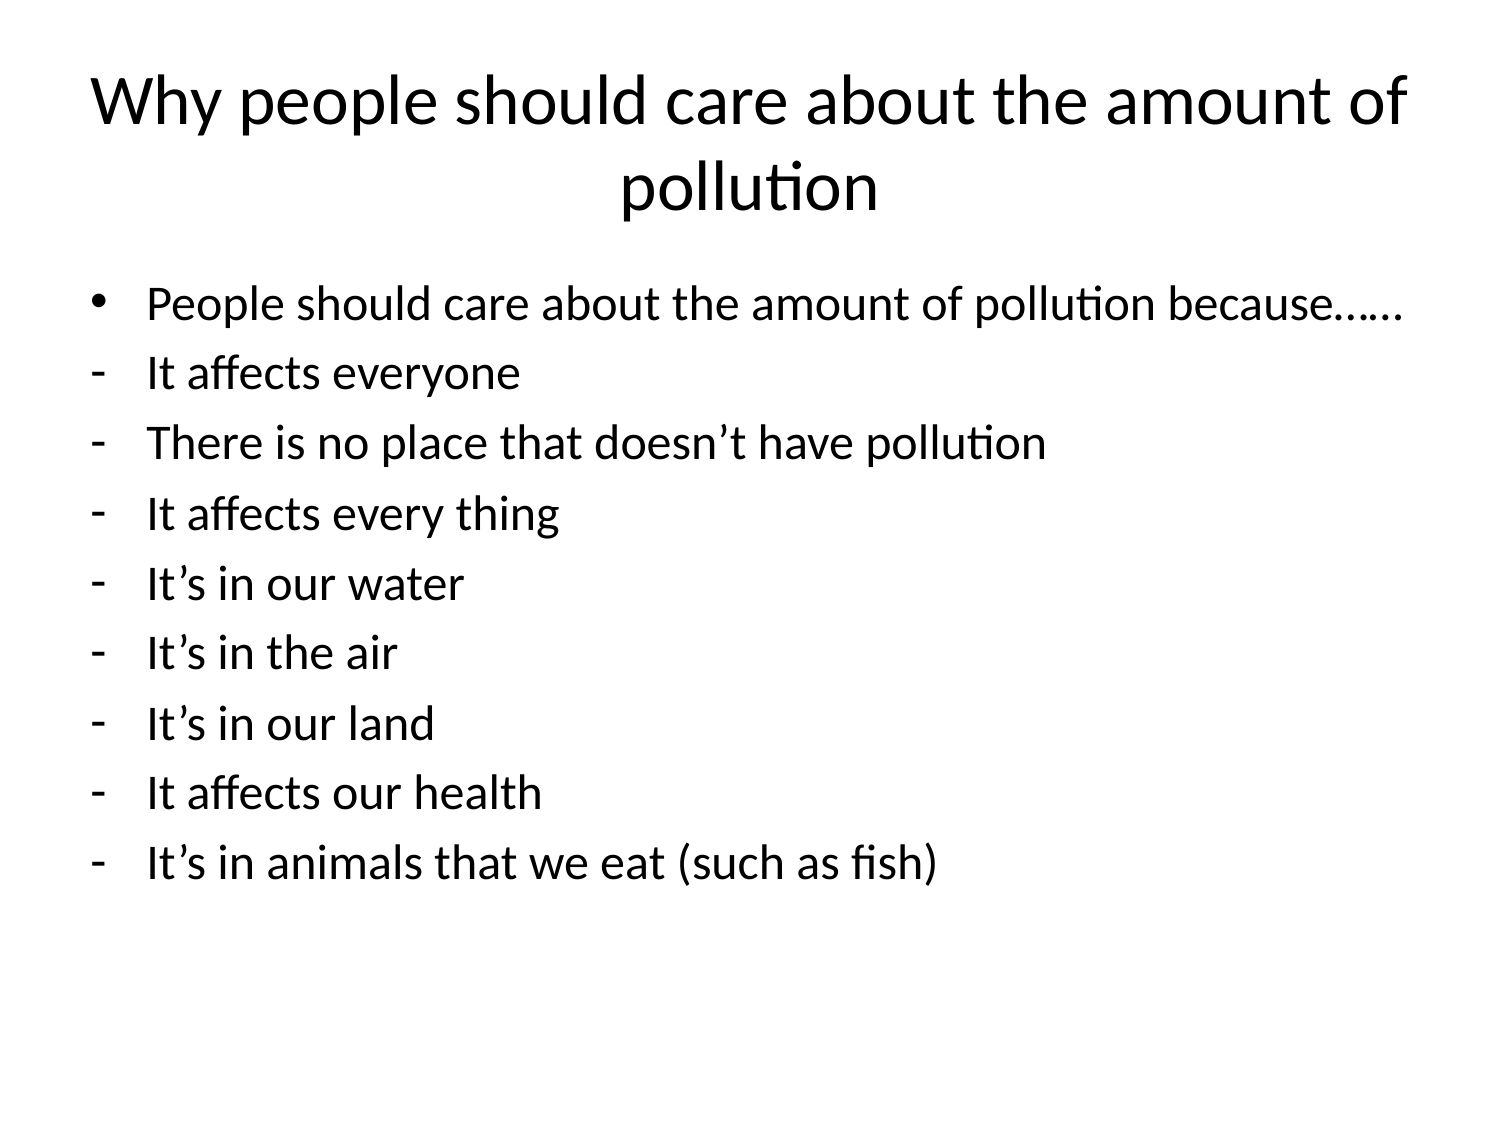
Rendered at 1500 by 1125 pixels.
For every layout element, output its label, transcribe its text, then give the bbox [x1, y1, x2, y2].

title Why people should care about the amount of pollution [75, 45, 1425, 233]
list People should care about the amount of pollution because…… It affects everyone There is no place that doesn’t have pollution It affects every thing It’s in our water It’s in the air It’s in our land It affects our health It’s in animals that we eat (such as fish) [75, 262, 1425, 1005]
